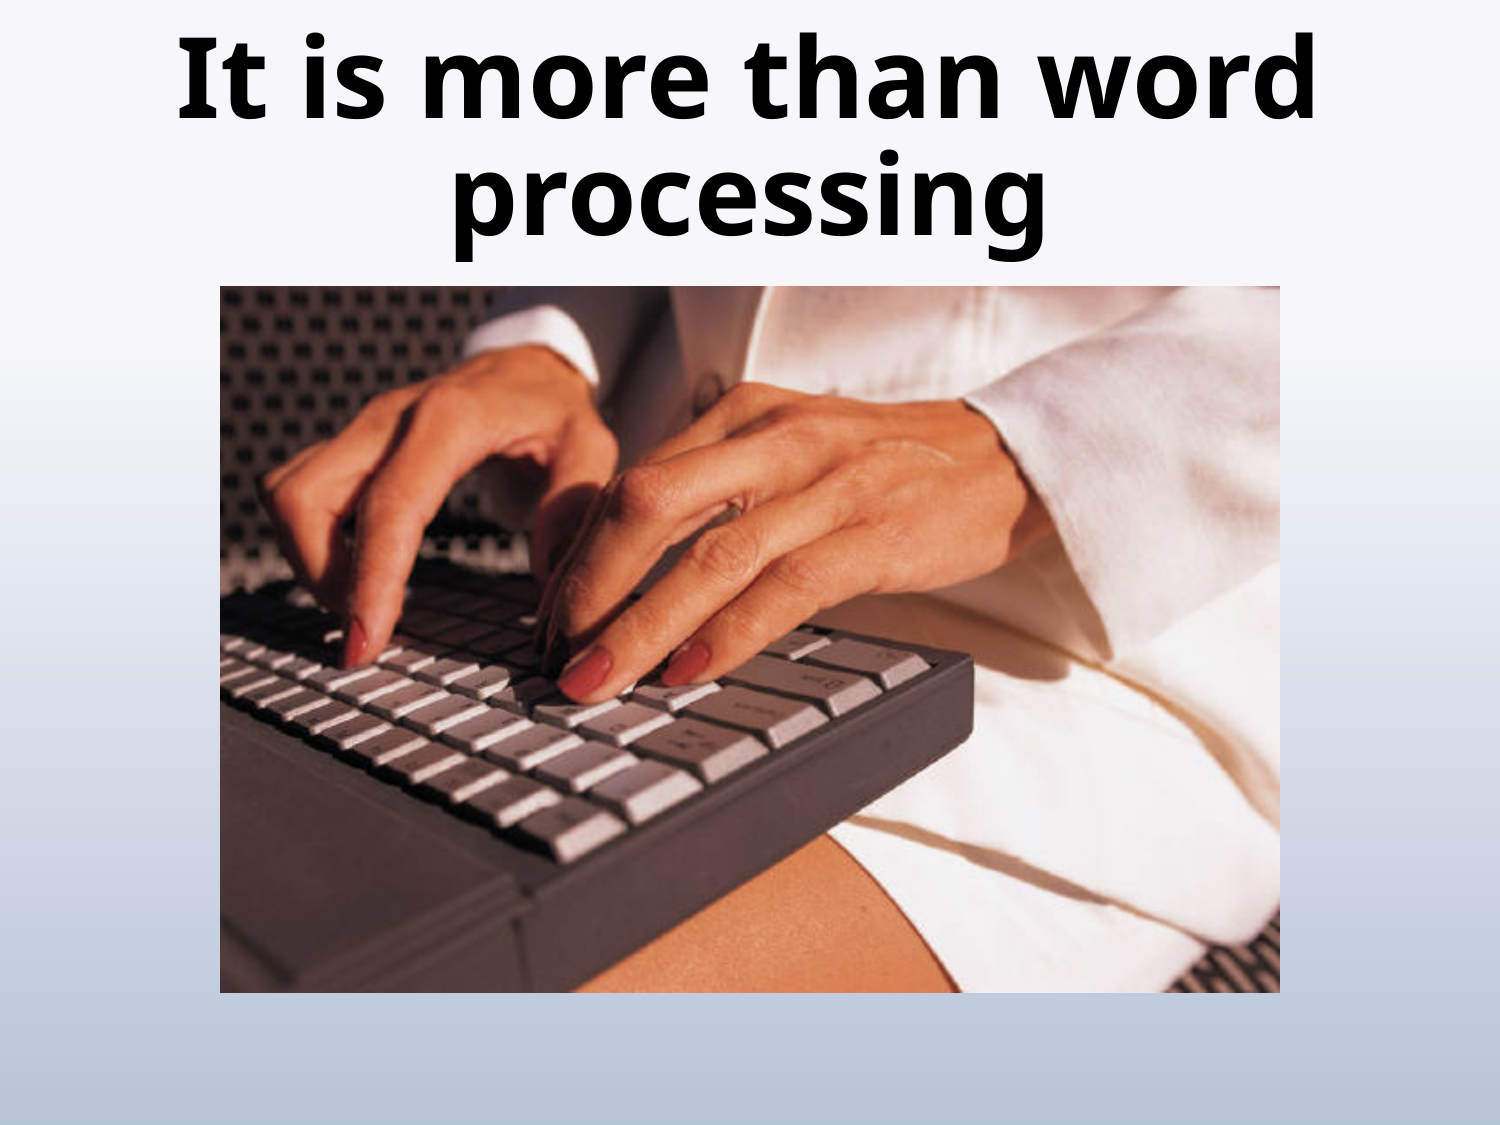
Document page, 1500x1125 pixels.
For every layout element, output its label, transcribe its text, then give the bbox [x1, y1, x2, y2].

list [148, 284, 1352, 995]
title It is more than word processing [150, 37, 1350, 245]
